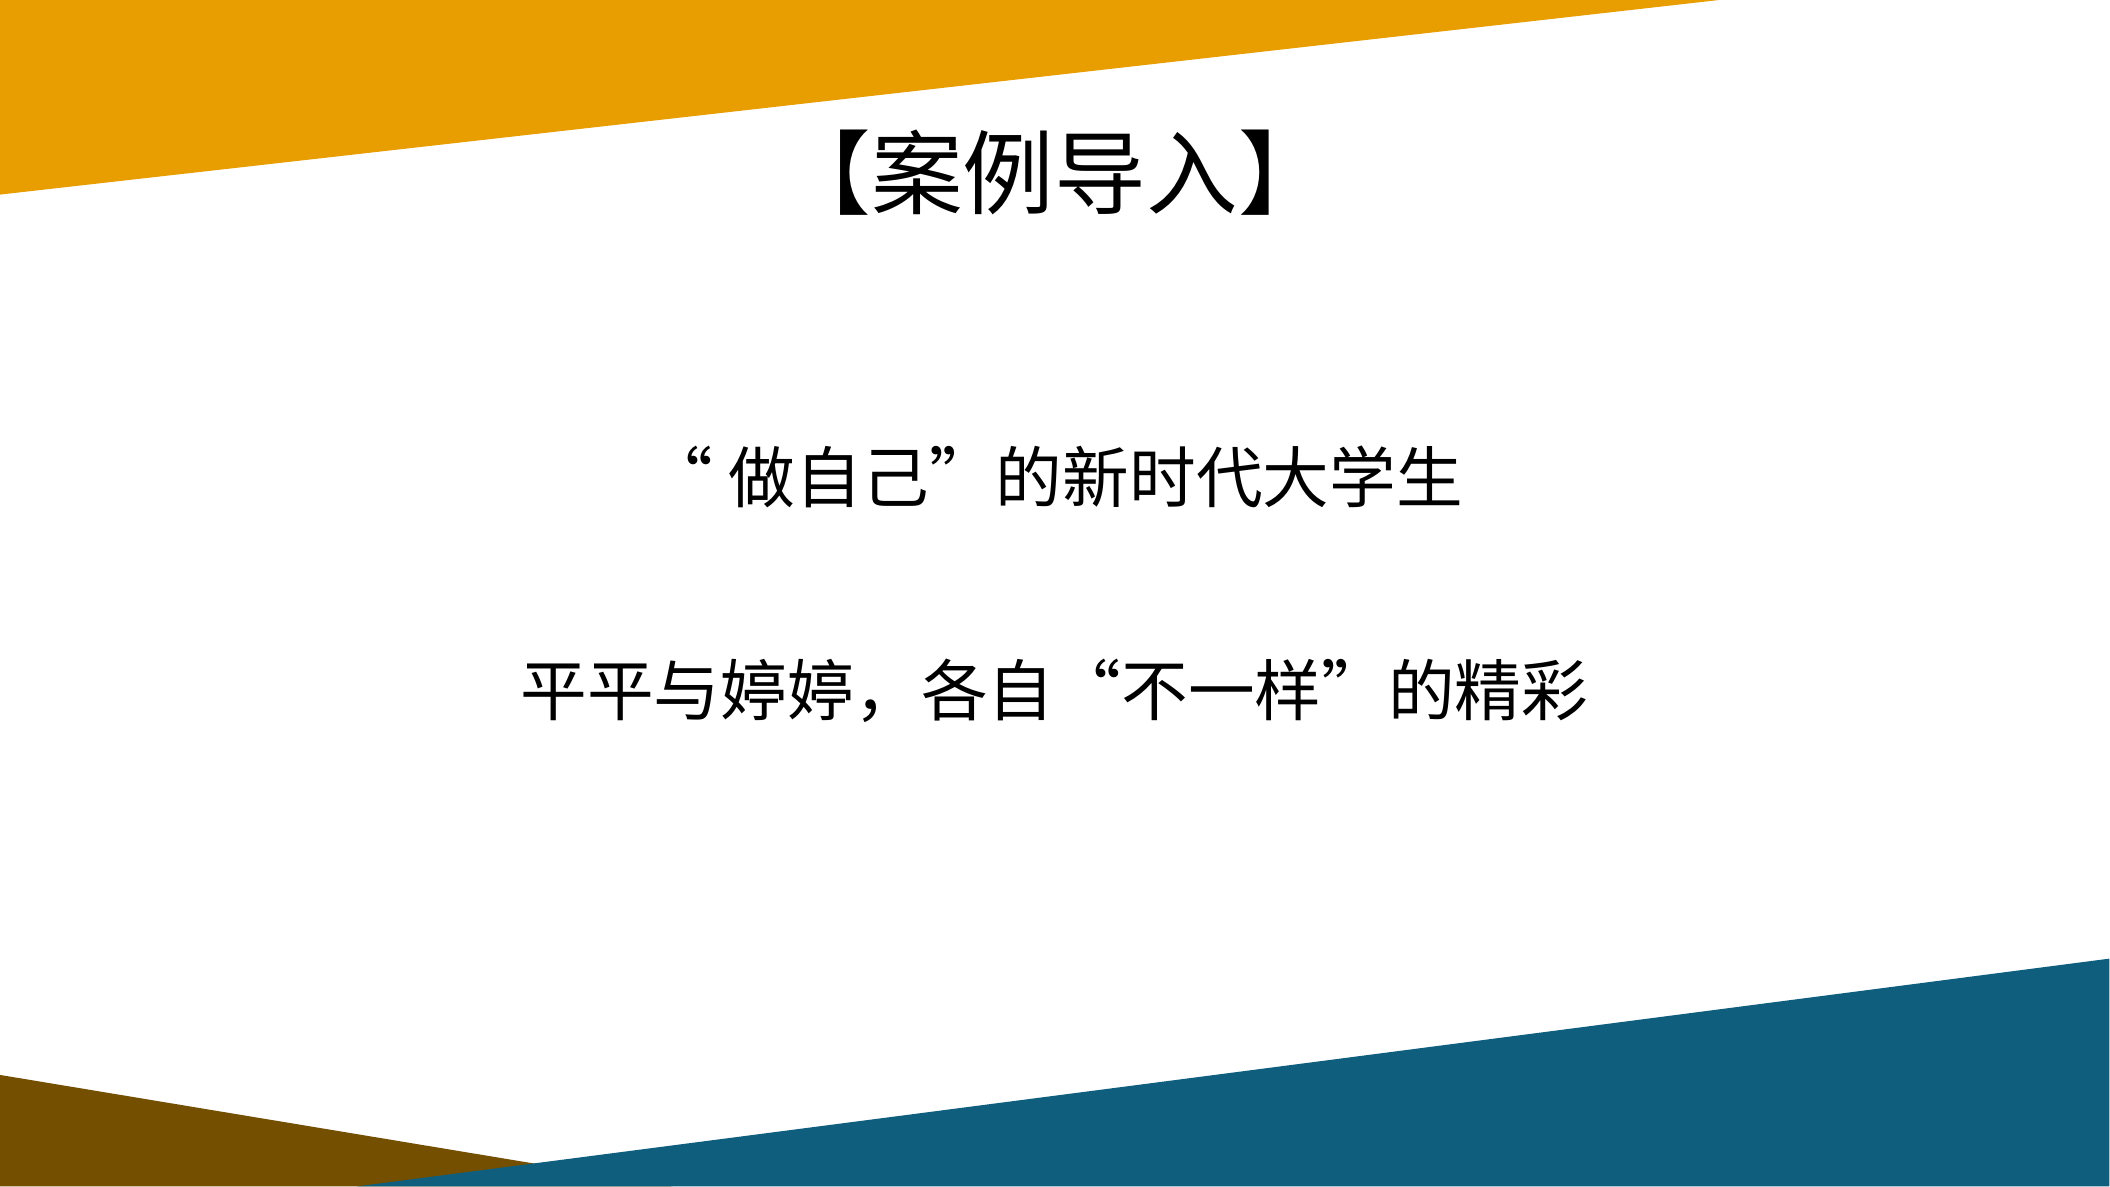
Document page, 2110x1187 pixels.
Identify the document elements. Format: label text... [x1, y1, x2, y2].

list “做自己”的新时代大学生 平平与婷婷，各自“不一样”的精彩 [145, 315, 1965, 1069]
title 【案例导入】 [145, 63, 1965, 293]
